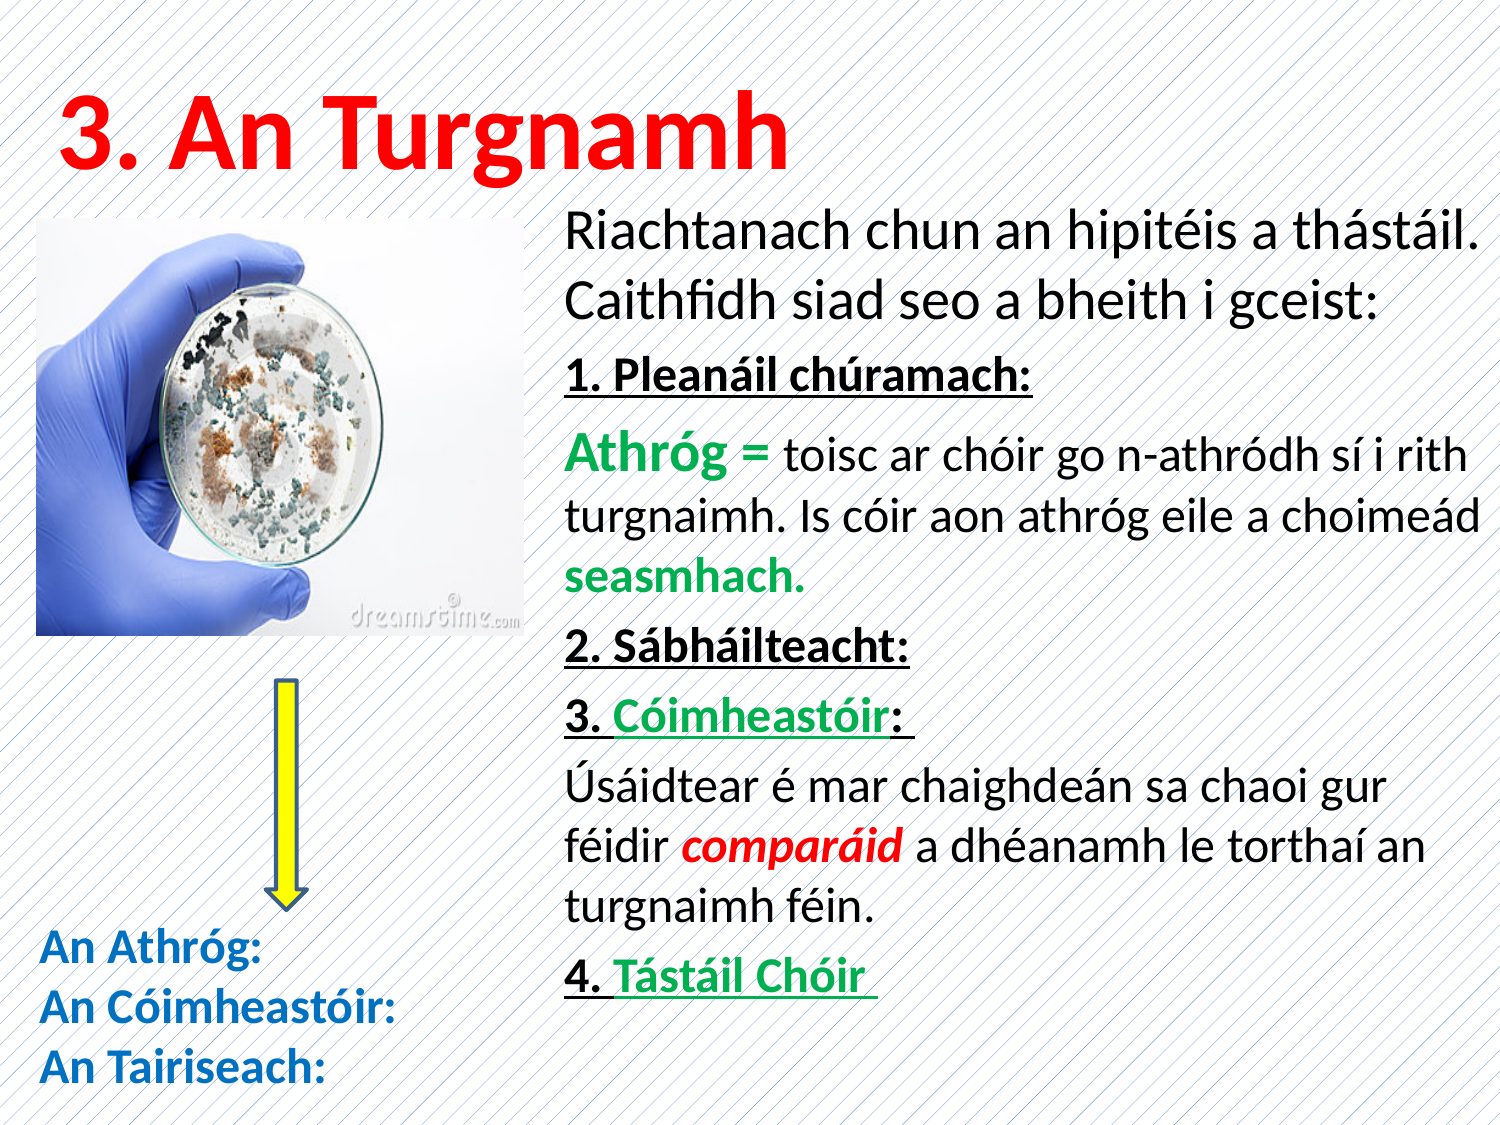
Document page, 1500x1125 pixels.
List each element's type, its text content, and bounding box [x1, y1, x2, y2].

text_box An Athróg: An Cóimheastóir: An Tairiseach: [24, 905, 550, 1101]
picture [36, 218, 524, 636]
title 3. An Turgnamh [41, 30, 1392, 219]
text_box [263, 678, 309, 913]
footer [512, 1042, 988, 1103]
list Riachtanach chun an hipitéis a thástáil. Caithfidh siad seo a bheith i gceist: 1. Pleanáil chúramach: Athróg = toisc ar chóir go n-athródh sí i rith turgnaimh. Is cóir aon athróg eile a choimeád seasmhach. 2. Sábháilteacht: 3. Cóimheastóir: Úsáidtear é mar chaighdeán sa chaoi gur féidir comparáid a dhéanamh le torthaí an turgnaimh féin. 4. Tástáil Chóir [549, 183, 1500, 1047]
